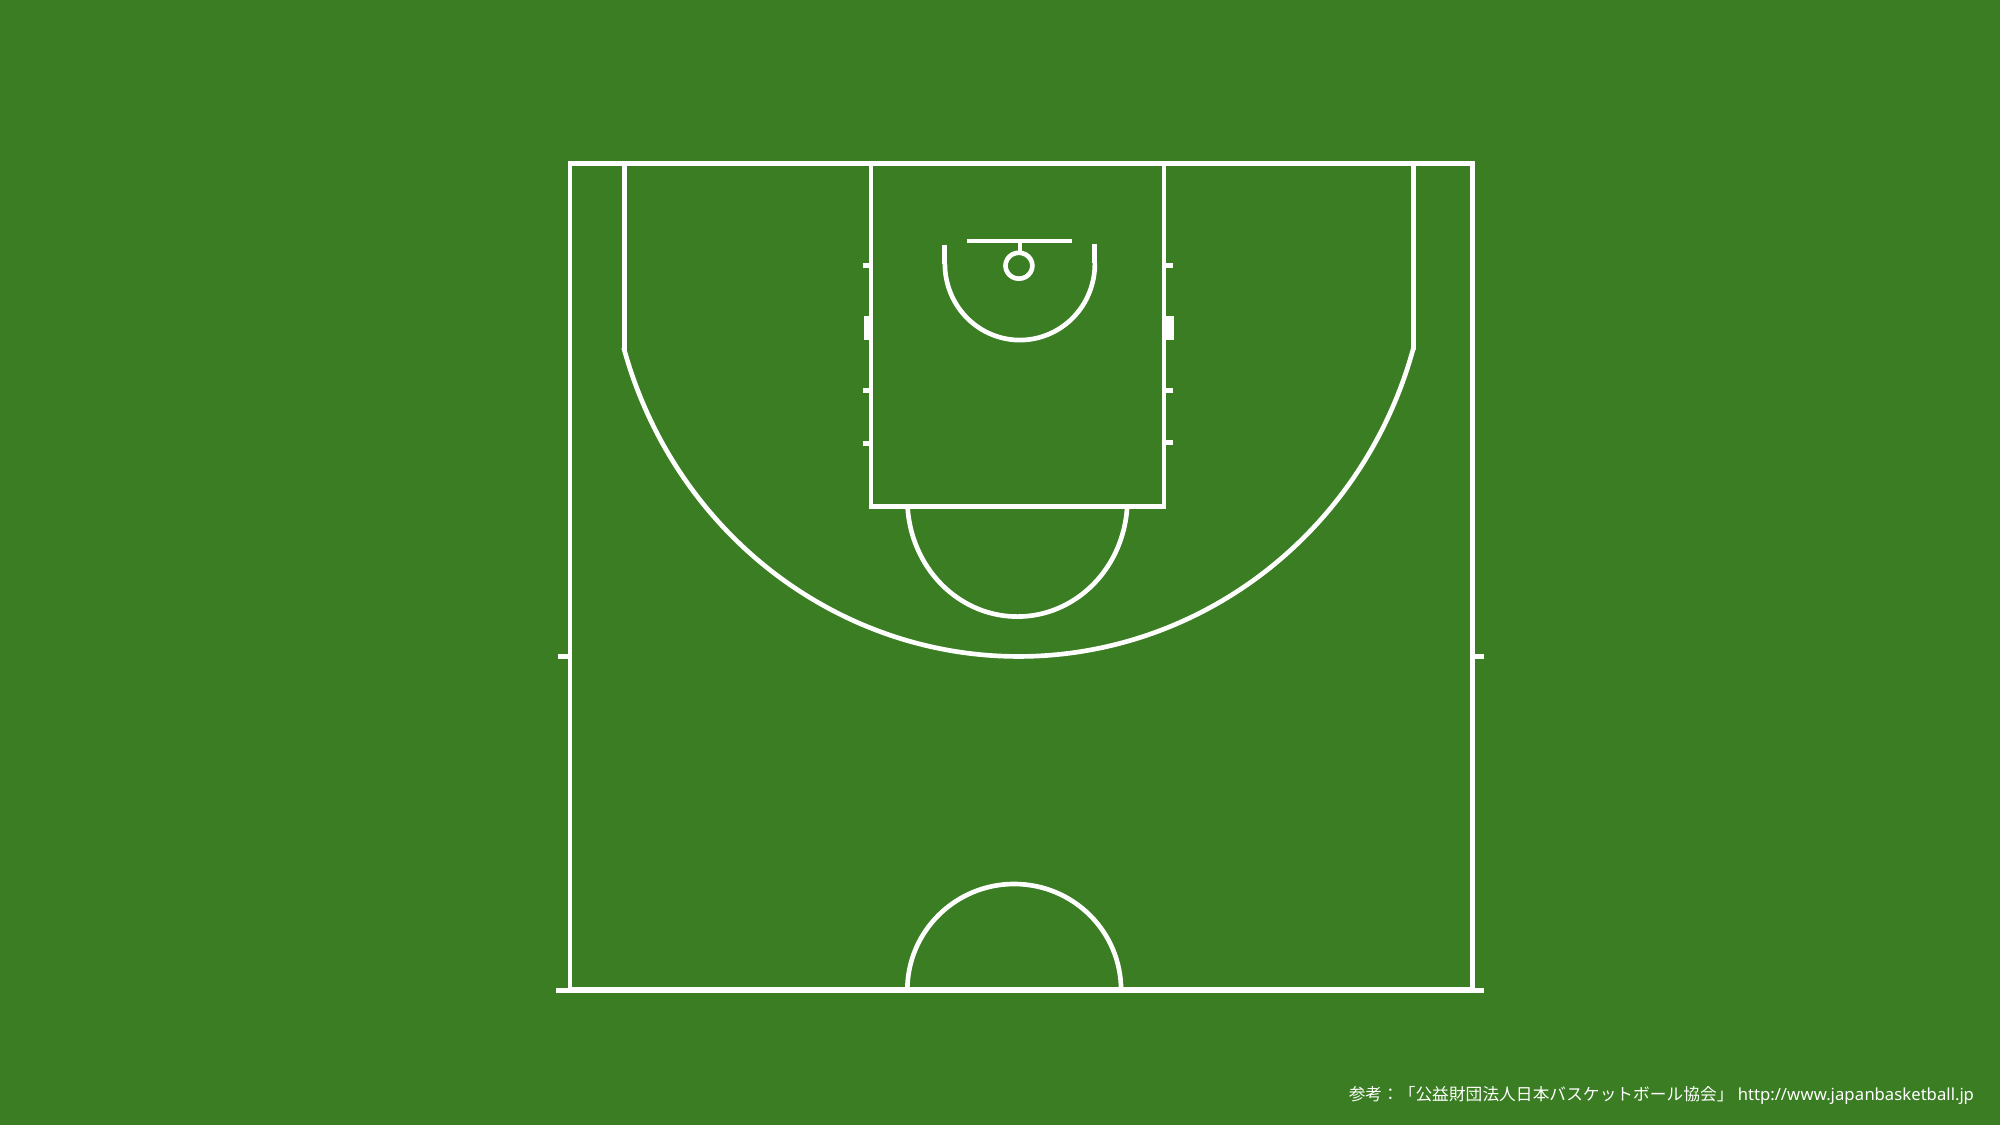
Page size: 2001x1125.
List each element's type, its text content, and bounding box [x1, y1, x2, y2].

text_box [430, 0, 1610, 866]
text_box 参考：「公益財団法人日本バスケットボール協会」http://www.japanbasketball.jp [1333, 1076, 1991, 1112]
